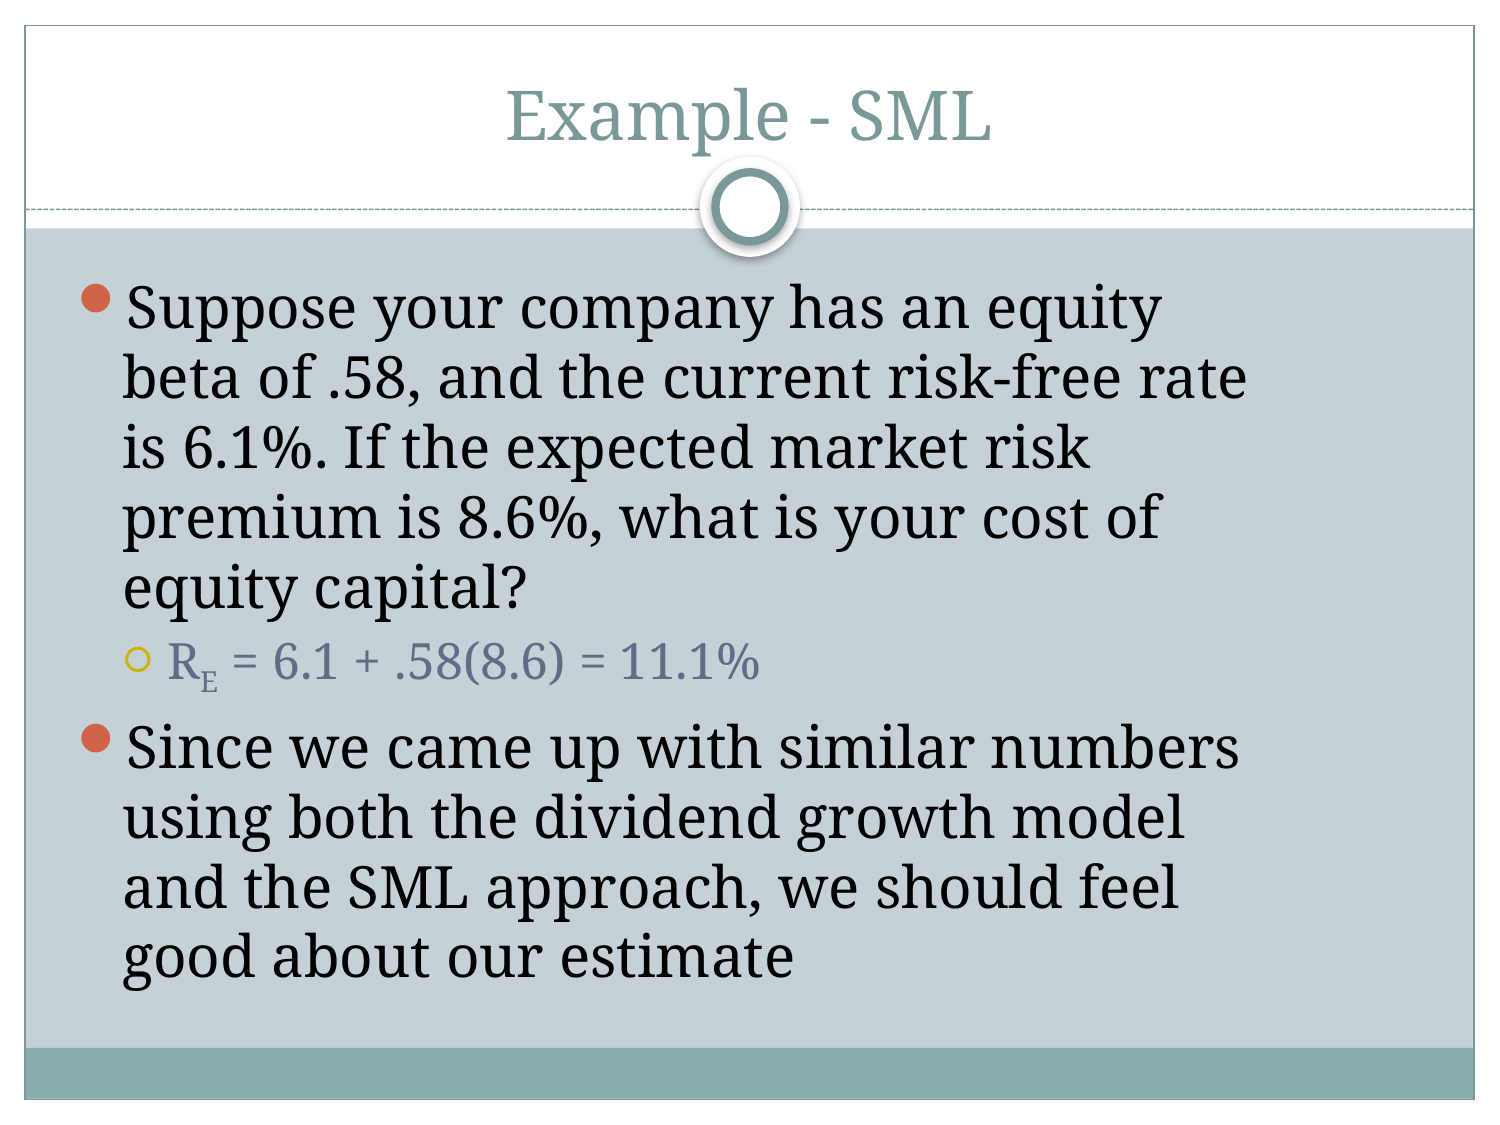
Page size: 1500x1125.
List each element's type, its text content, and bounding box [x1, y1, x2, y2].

list Suppose your company has an equity beta of .58, and the current risk-free rate is 6.1%. If the expected market risk premium is 8.6%, what is your cost of equity capital? RE = 6.1 + .58(8.6) = 11.1% Since we came up with similar numbers using both the dividend growth model and the SML approach, we should feel good about our estimate [62, 262, 1275, 1006]
title Example - SML [49, 37, 1450, 162]
